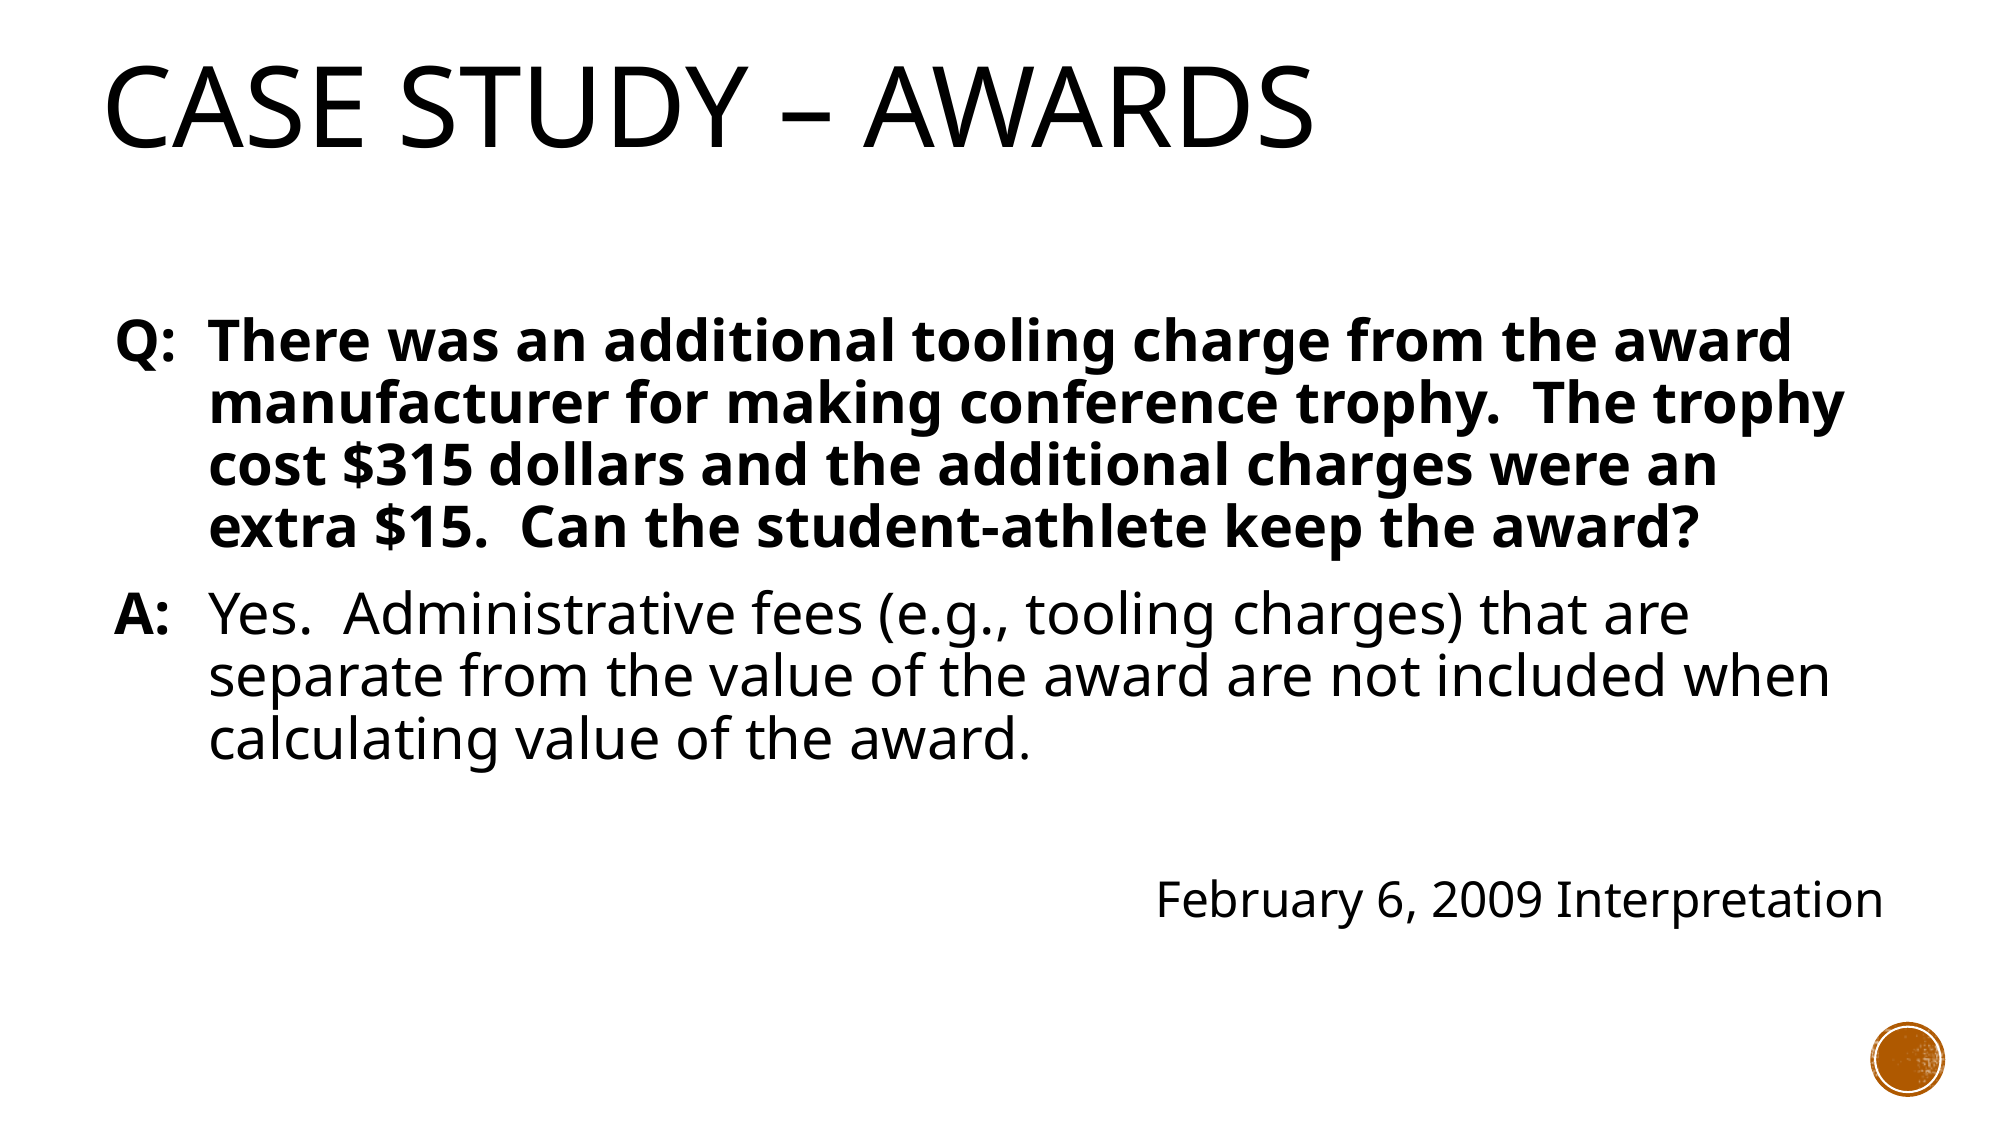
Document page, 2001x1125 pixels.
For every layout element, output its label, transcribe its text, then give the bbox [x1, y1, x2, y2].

title Case Study – Awards [86, 31, 1887, 192]
list Q: There was an additional tooling charge from the award manufacturer for making conference trophy. The trophy cost $315 dollars and the additional charges were an extra $15. Can the student-athlete keep the award? A: Yes. Administrative fees (e.g., tooling charges) that are separate from the value of the award are not included when calculating value of the award. February 6, 2009 Interpretation [99, 220, 1900, 965]
